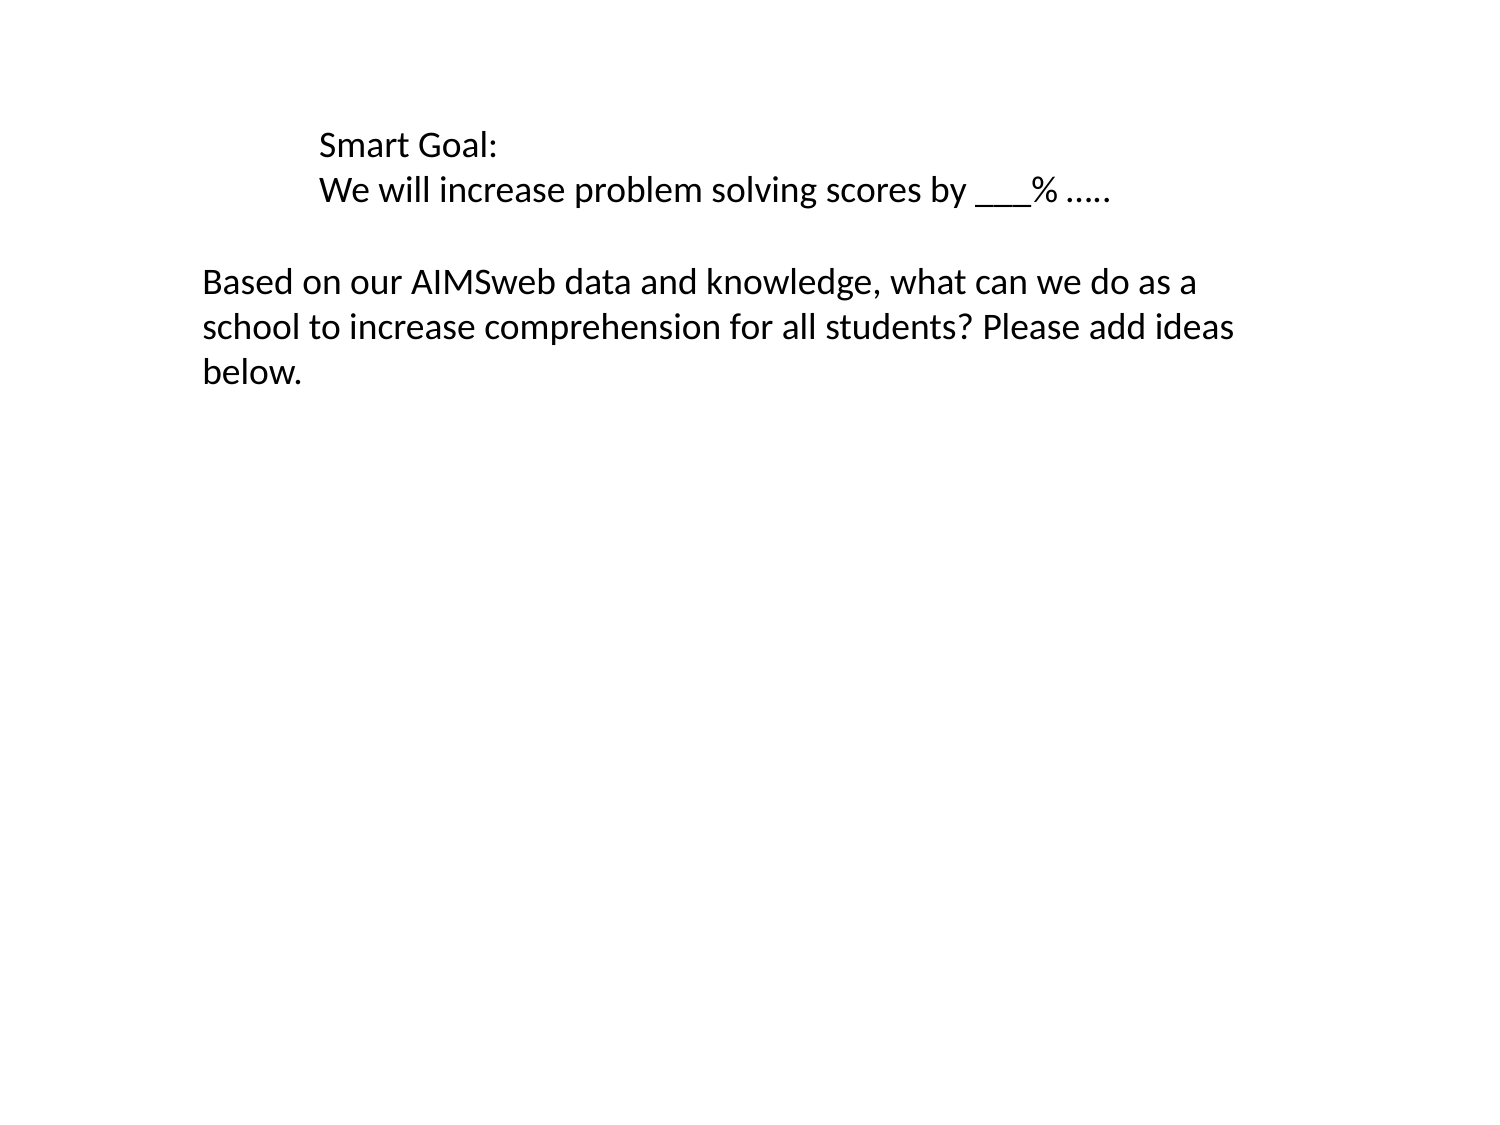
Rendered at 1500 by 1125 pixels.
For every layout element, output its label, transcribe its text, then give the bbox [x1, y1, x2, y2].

text_box Smart Goal: We will increase problem solving scores by ___% ….. [304, 112, 1128, 218]
text_box Based on our AIMSweb data and knowledge, what can we do as a school to increase comprehension for all students? Please add ideas below. [187, 249, 1288, 535]
